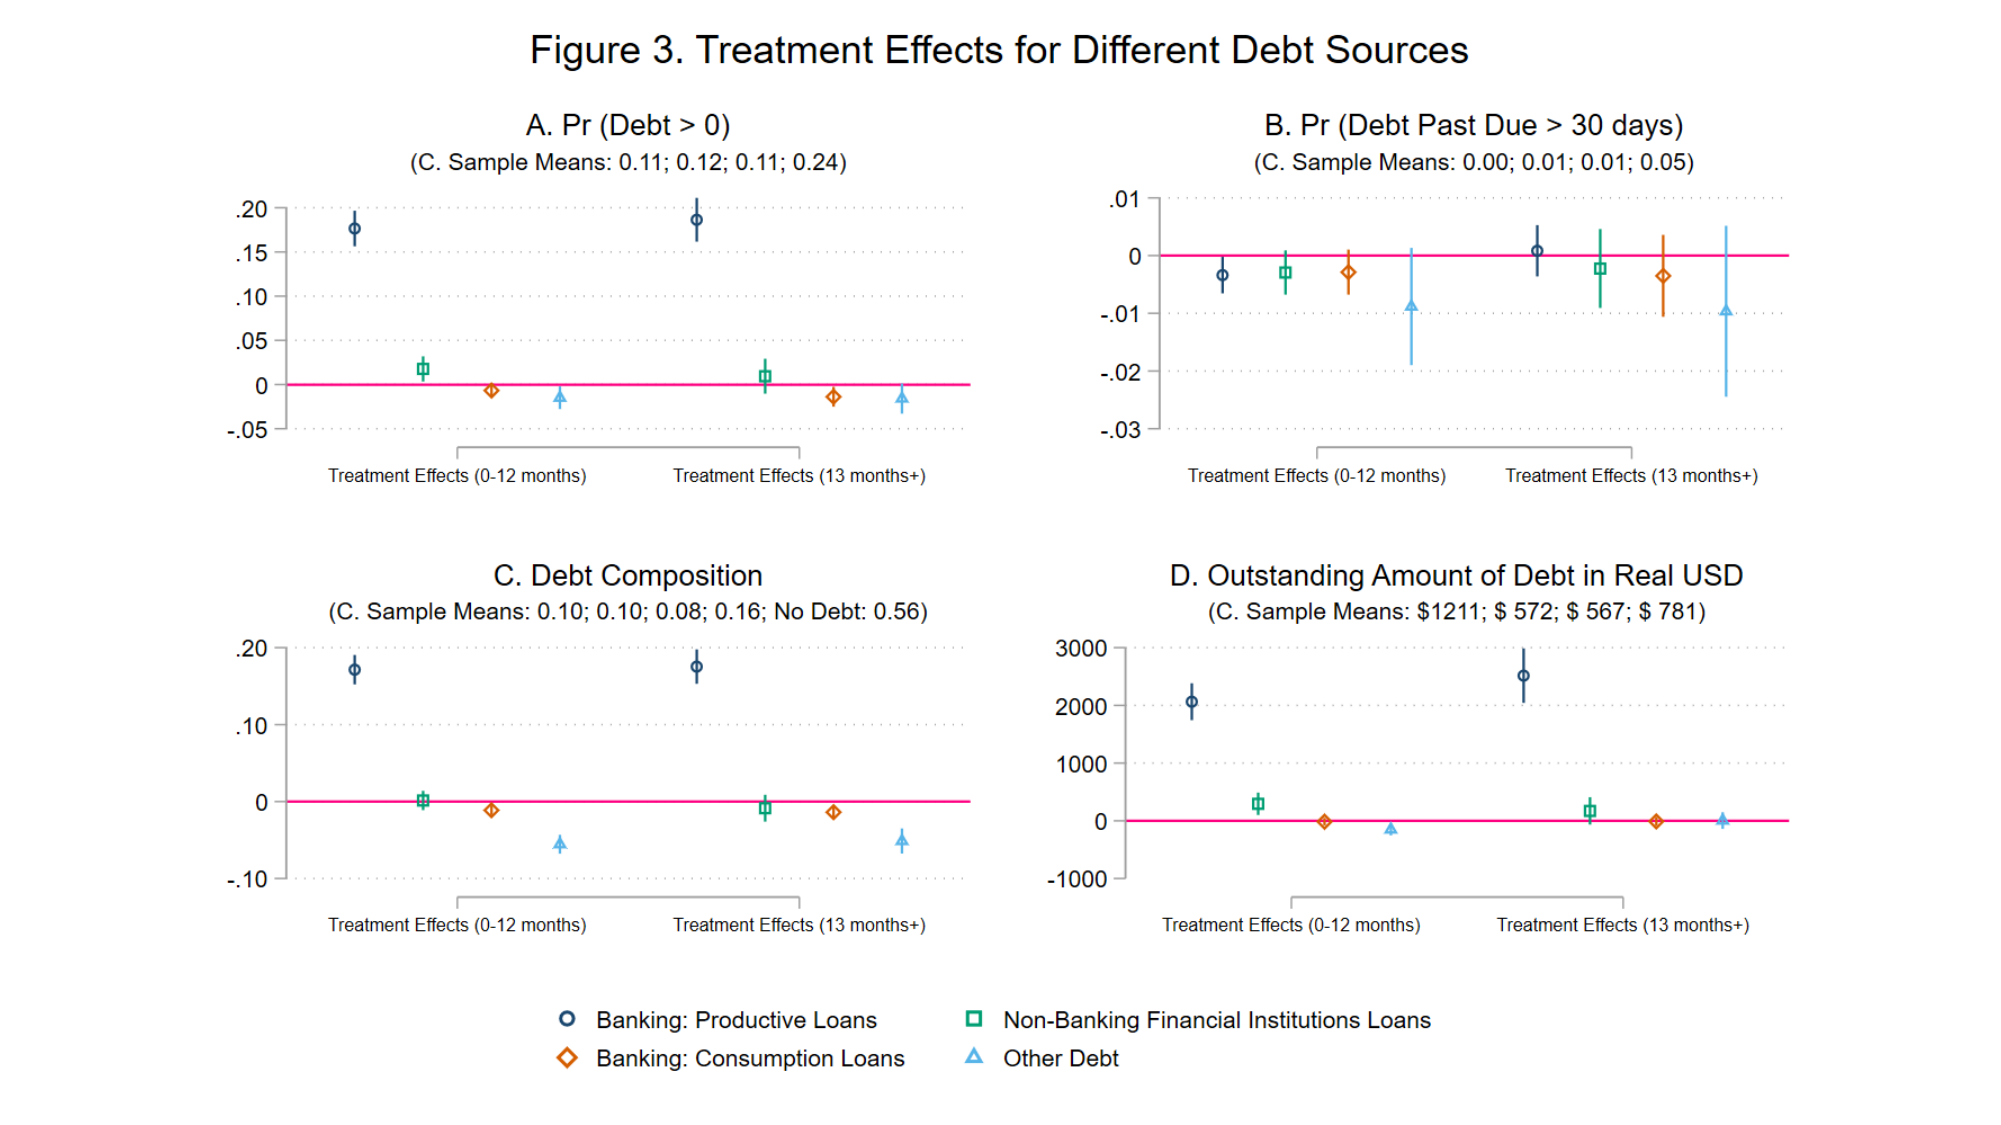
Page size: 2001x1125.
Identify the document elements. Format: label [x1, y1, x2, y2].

picture [156, 0, 1844, 1125]
